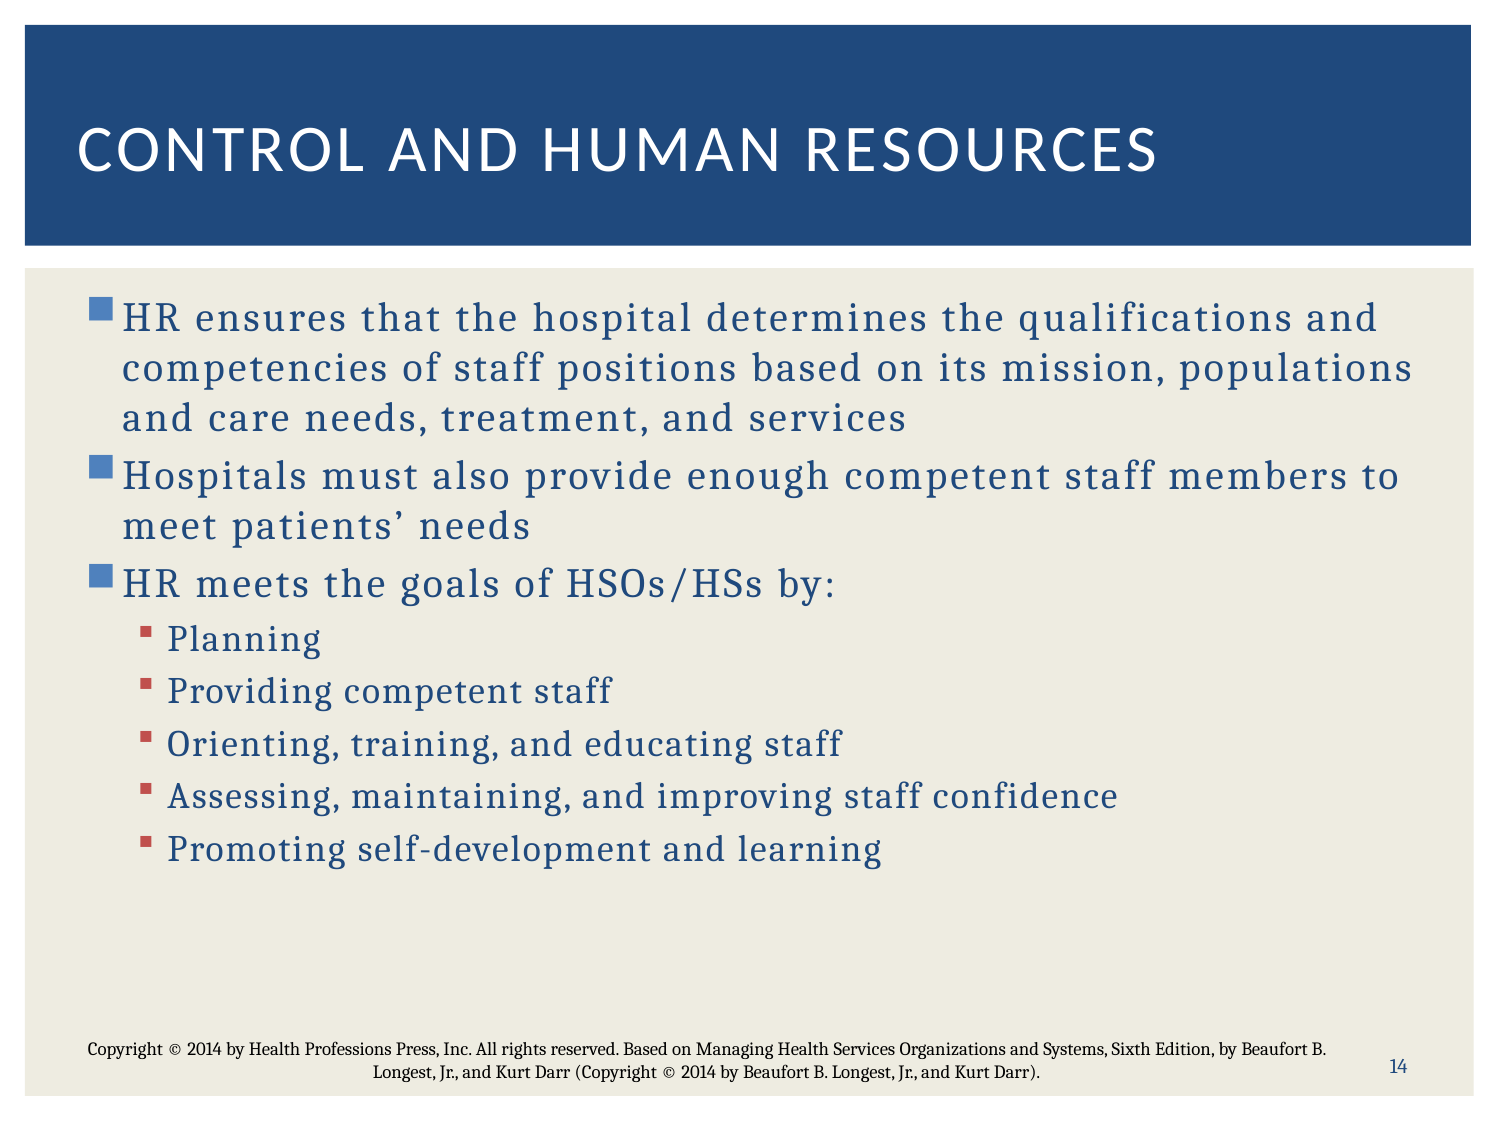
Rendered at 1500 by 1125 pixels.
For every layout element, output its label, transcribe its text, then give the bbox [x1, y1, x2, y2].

slide_number 14 [1349, 1041, 1448, 1089]
list HR ensures that the hospital determines the qualifications and competencies of staff positions based on its mission, populations and care needs, treatment, and services Hospitals must also provide enough competent staff members to meet patients’ needs HR meets the goals of HSOs/HSs by: Planning Providing competent staff Orienting, training, and educating staff Assessing, maintaining, and improving staff confidence Promoting self-development and learning [62, 281, 1442, 1005]
title Control and Human resources [62, 58, 1438, 232]
